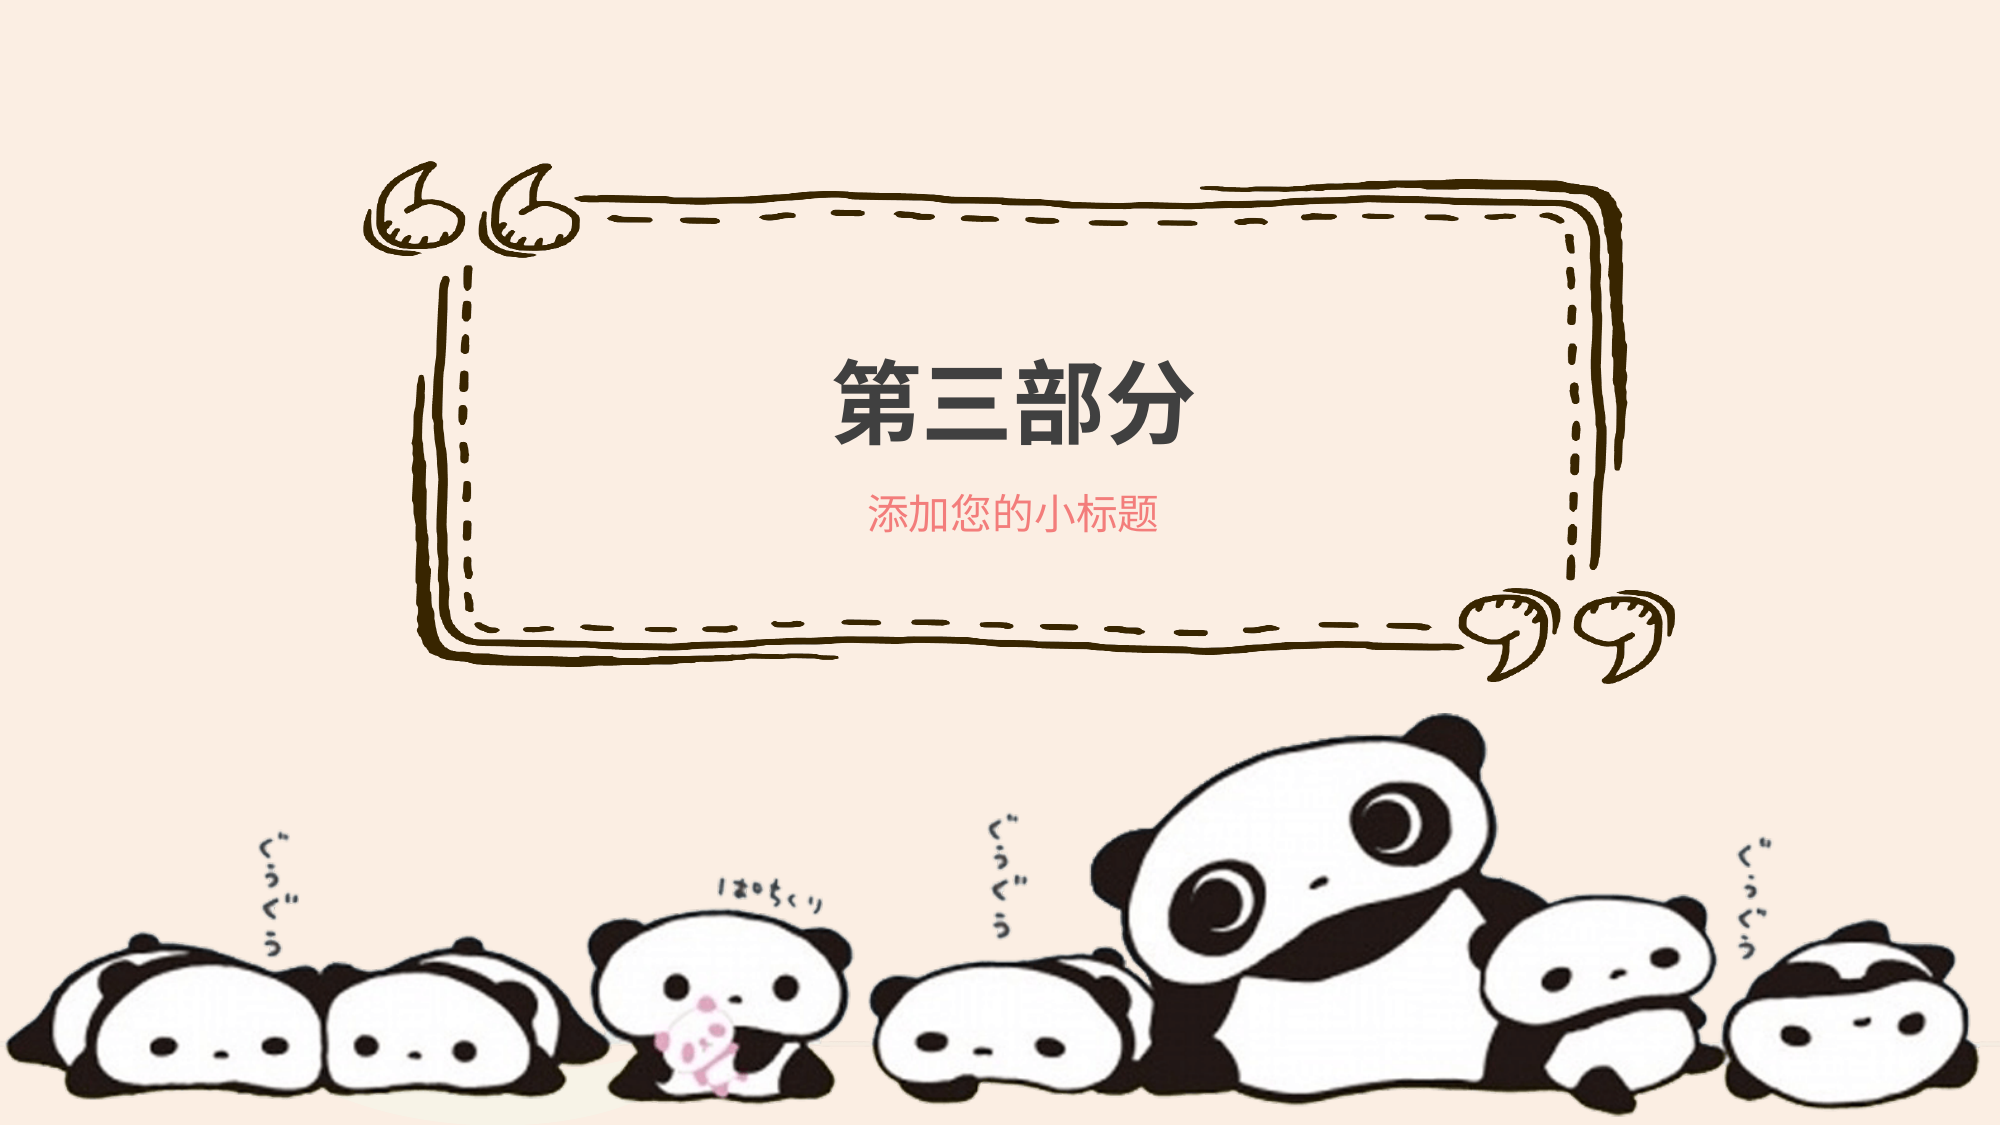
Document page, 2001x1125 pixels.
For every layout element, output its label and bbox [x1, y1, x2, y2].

picture [0, 161, 2000, 1125]
